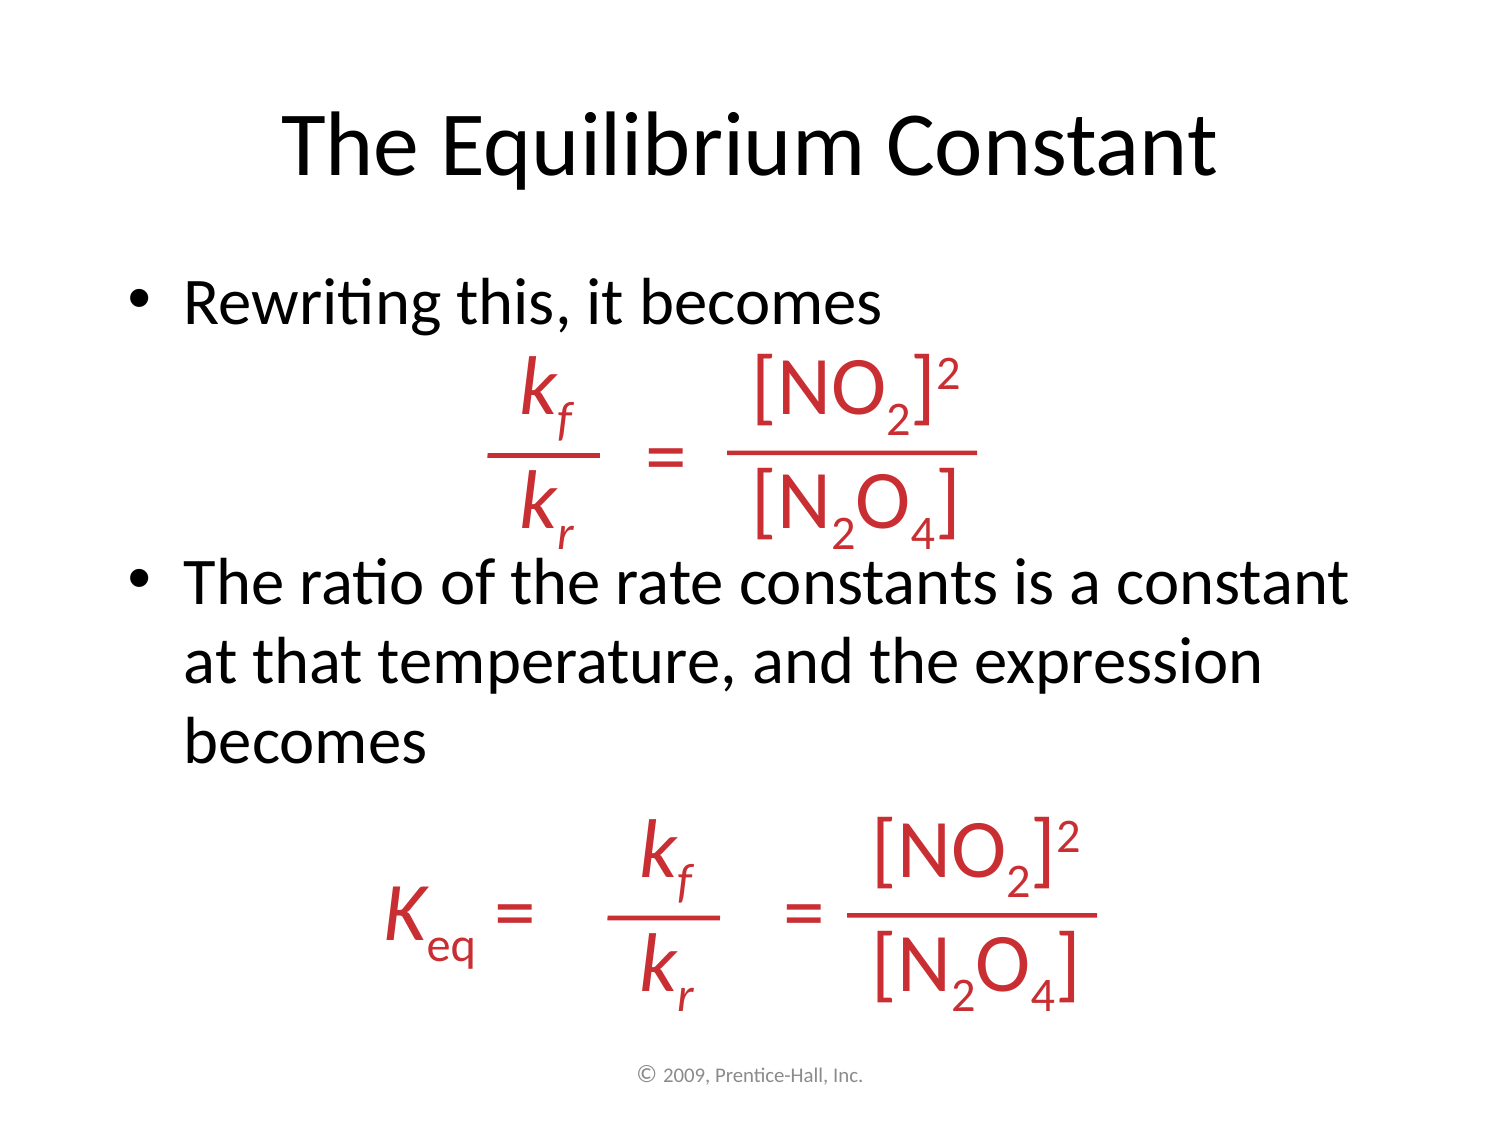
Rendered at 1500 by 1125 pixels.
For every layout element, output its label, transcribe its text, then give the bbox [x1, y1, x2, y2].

title The Equilibrium Constant [75, 45, 1425, 233]
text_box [349, 799, 1109, 1016]
footer © 2009, Prentice-Hall, Inc. [512, 1042, 988, 1103]
list Rewriting this, it becomes The ratio of the rate constants is a constant at that temperature, and the expression becomes [112, 249, 1388, 1013]
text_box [487, 337, 989, 553]
